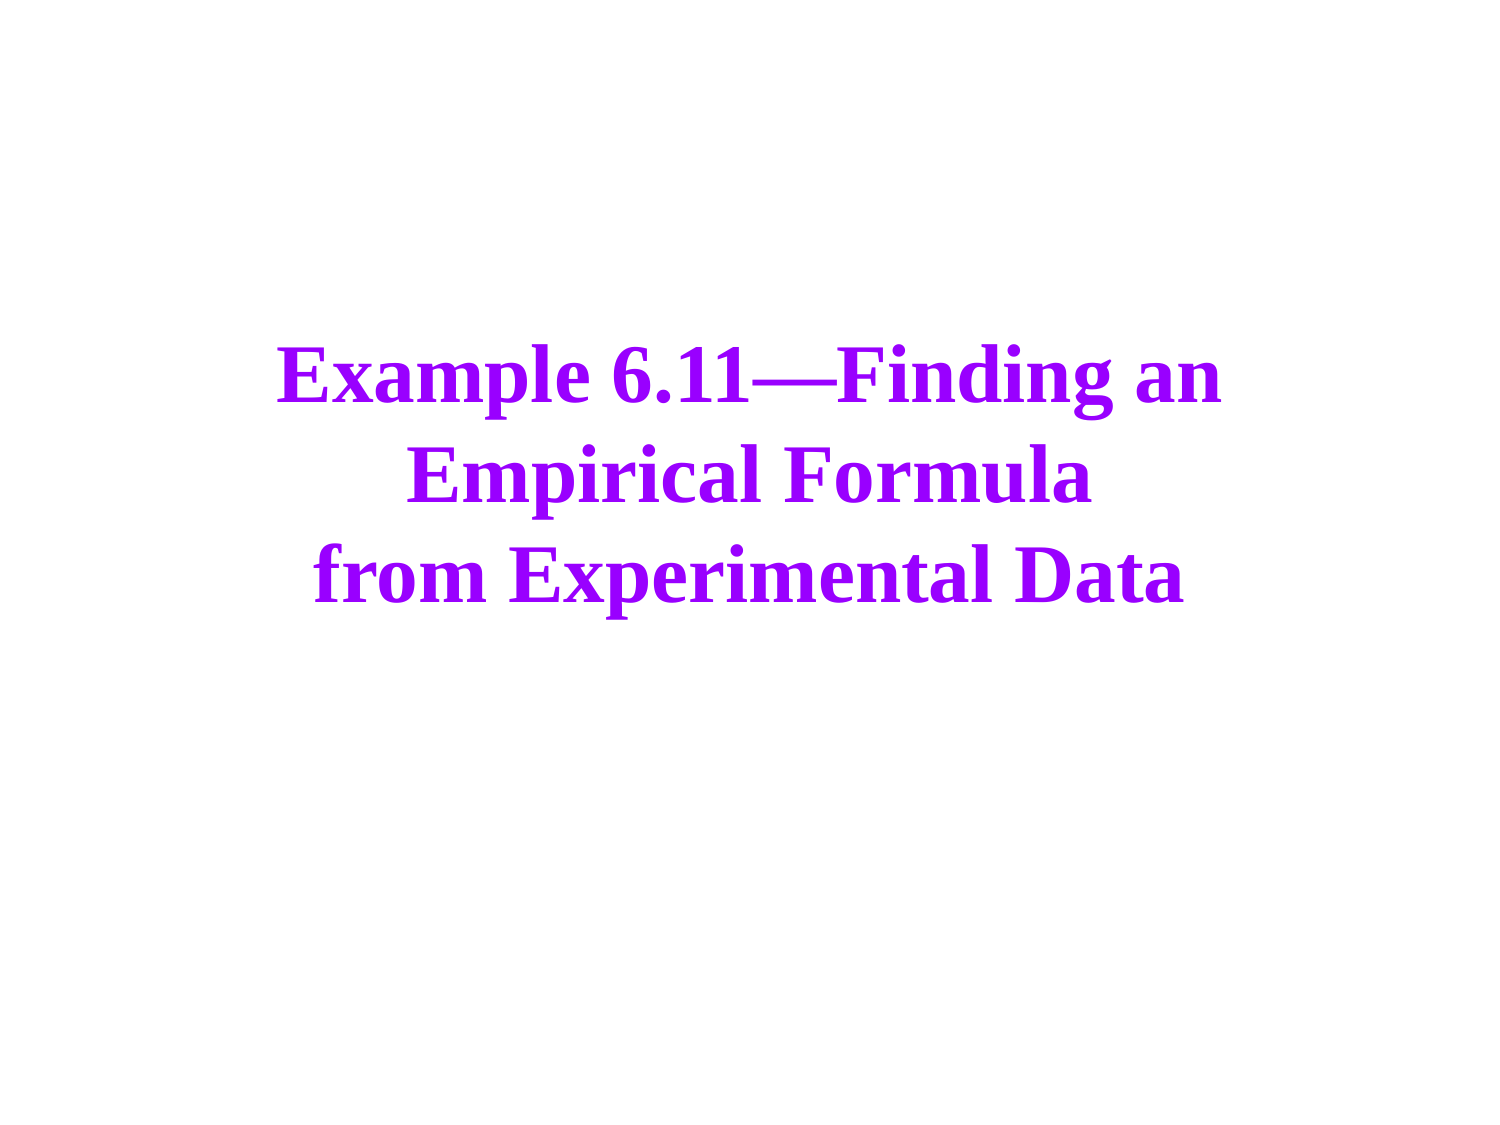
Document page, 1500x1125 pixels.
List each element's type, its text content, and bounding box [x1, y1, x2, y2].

text_box Example 6.11—Finding an Empirical Formula from Experimental Data [112, 374, 1388, 563]
